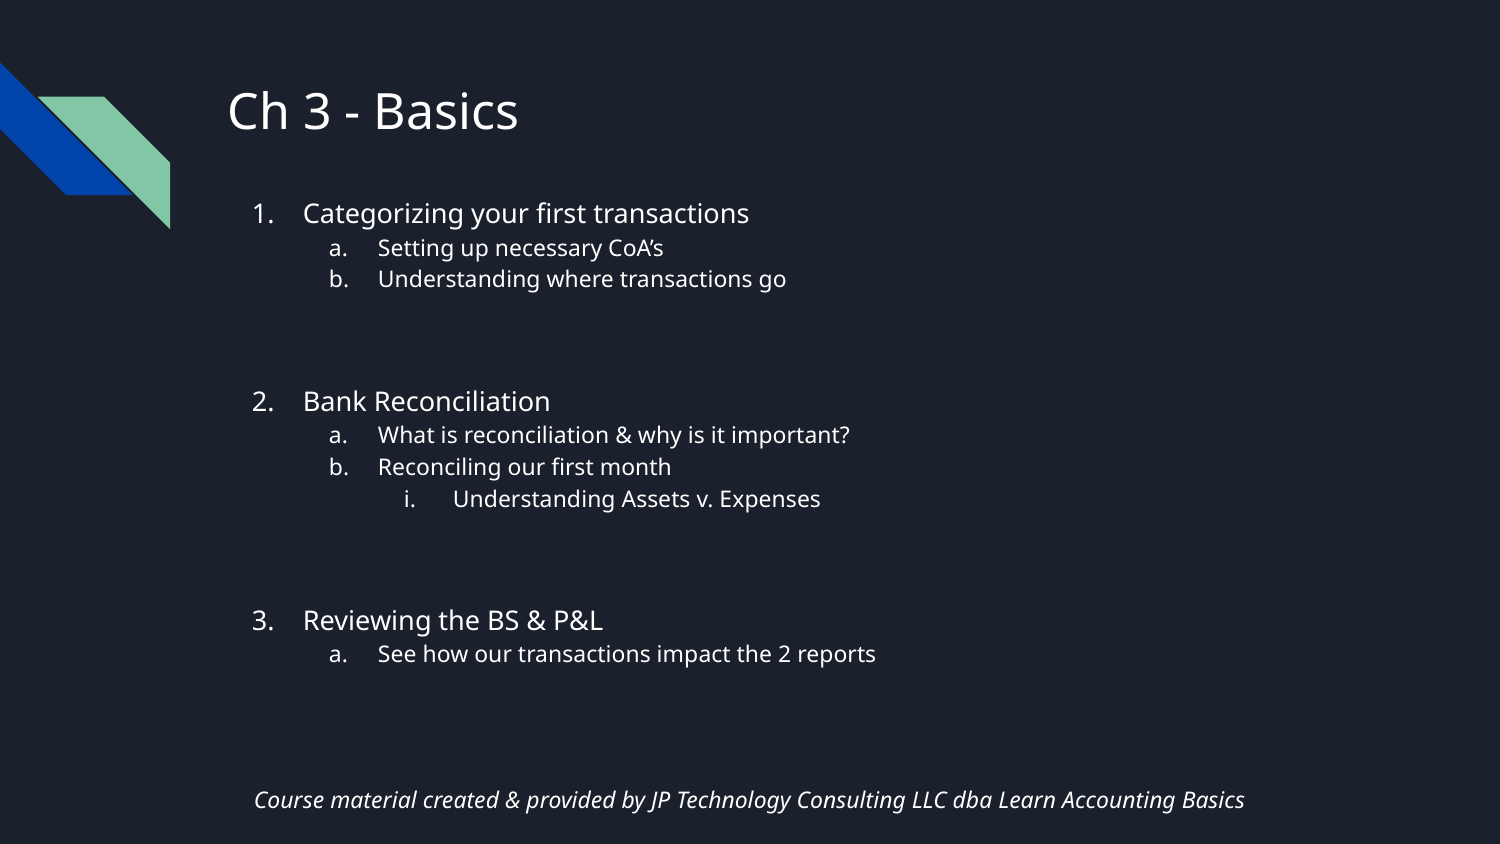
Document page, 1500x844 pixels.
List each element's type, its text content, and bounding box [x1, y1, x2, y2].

list Categorizing your first transactions Setting up necessary CoA’s Understanding where transactions go Bank Reconciliation What is reconciliation & why is it important? Reconciling our first month Understanding Assets v. Expenses Reviewing the BS & P&L See how our transactions impact the 2 reports [212, 177, 1286, 740]
title Ch 3 - Basics [212, 64, 1368, 215]
